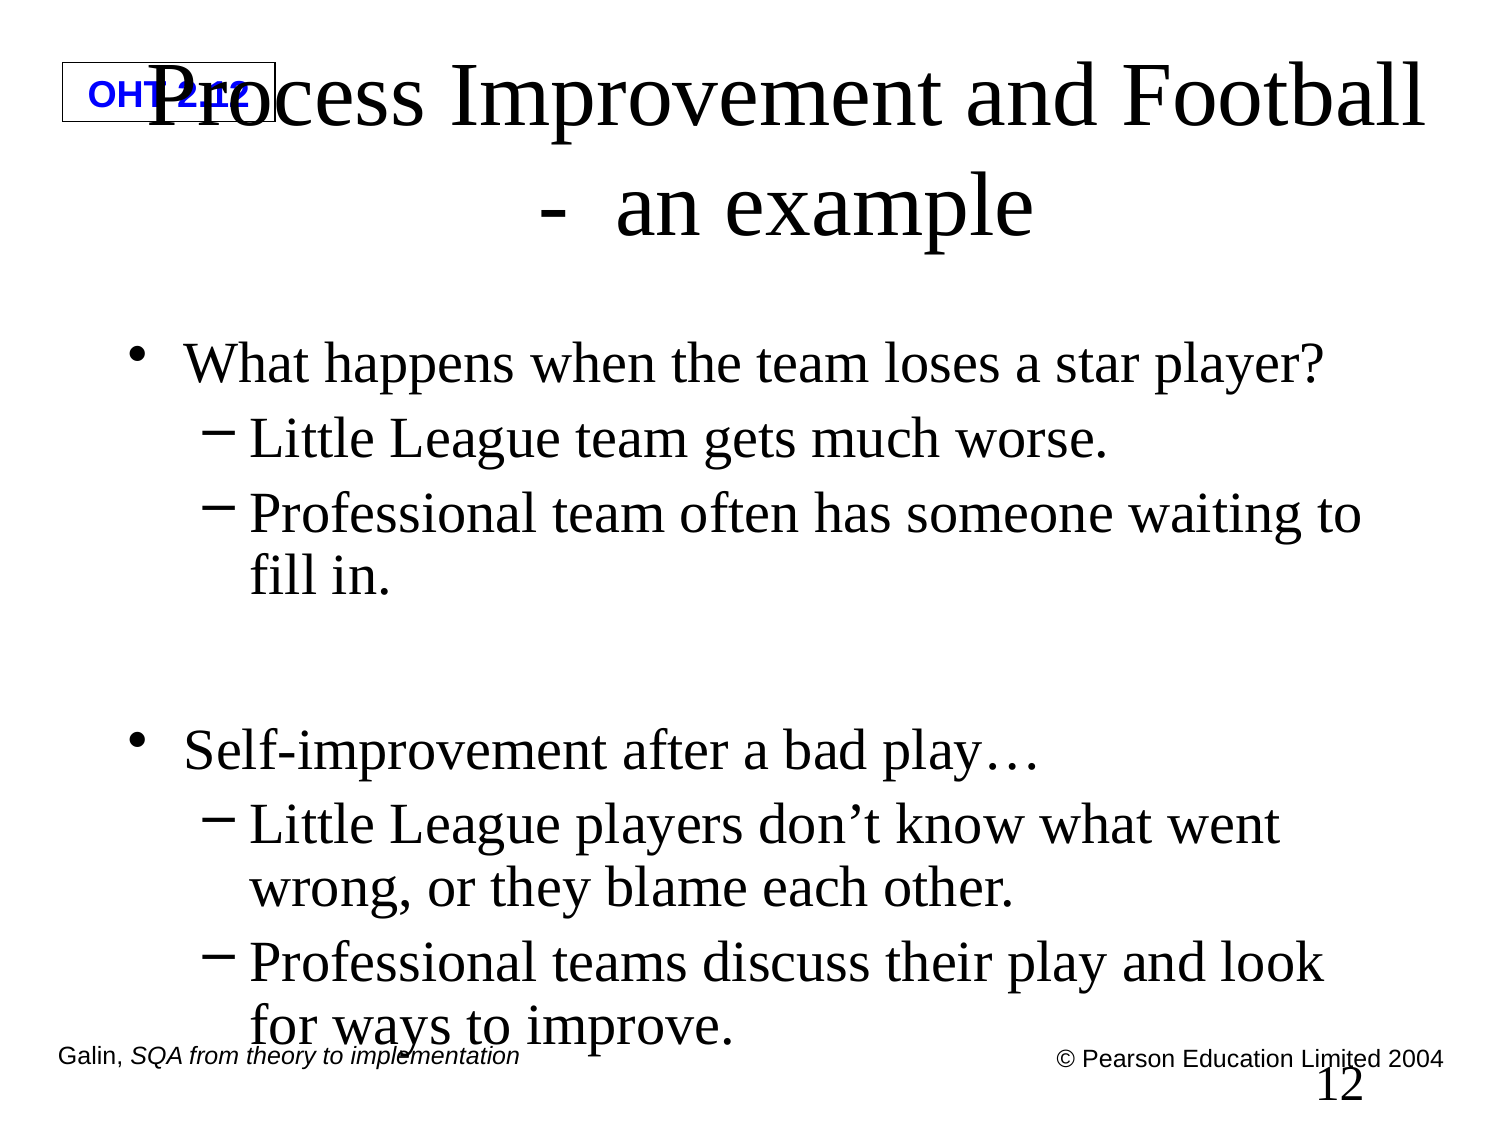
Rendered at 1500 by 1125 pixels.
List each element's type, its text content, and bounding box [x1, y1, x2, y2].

list What happens when the team loses a star player? Little League team gets much worse. Professional team often has someone waiting to fill in. Self-improvement after a bad play… Little League players don’t know what went wrong, or they blame each other. Professional teams discuss their play and look for ways to improve. [112, 324, 1388, 1001]
title Process Improvement and Football - an example [112, 49, 1463, 238]
slide_number 12 [1299, 1042, 1425, 1103]
